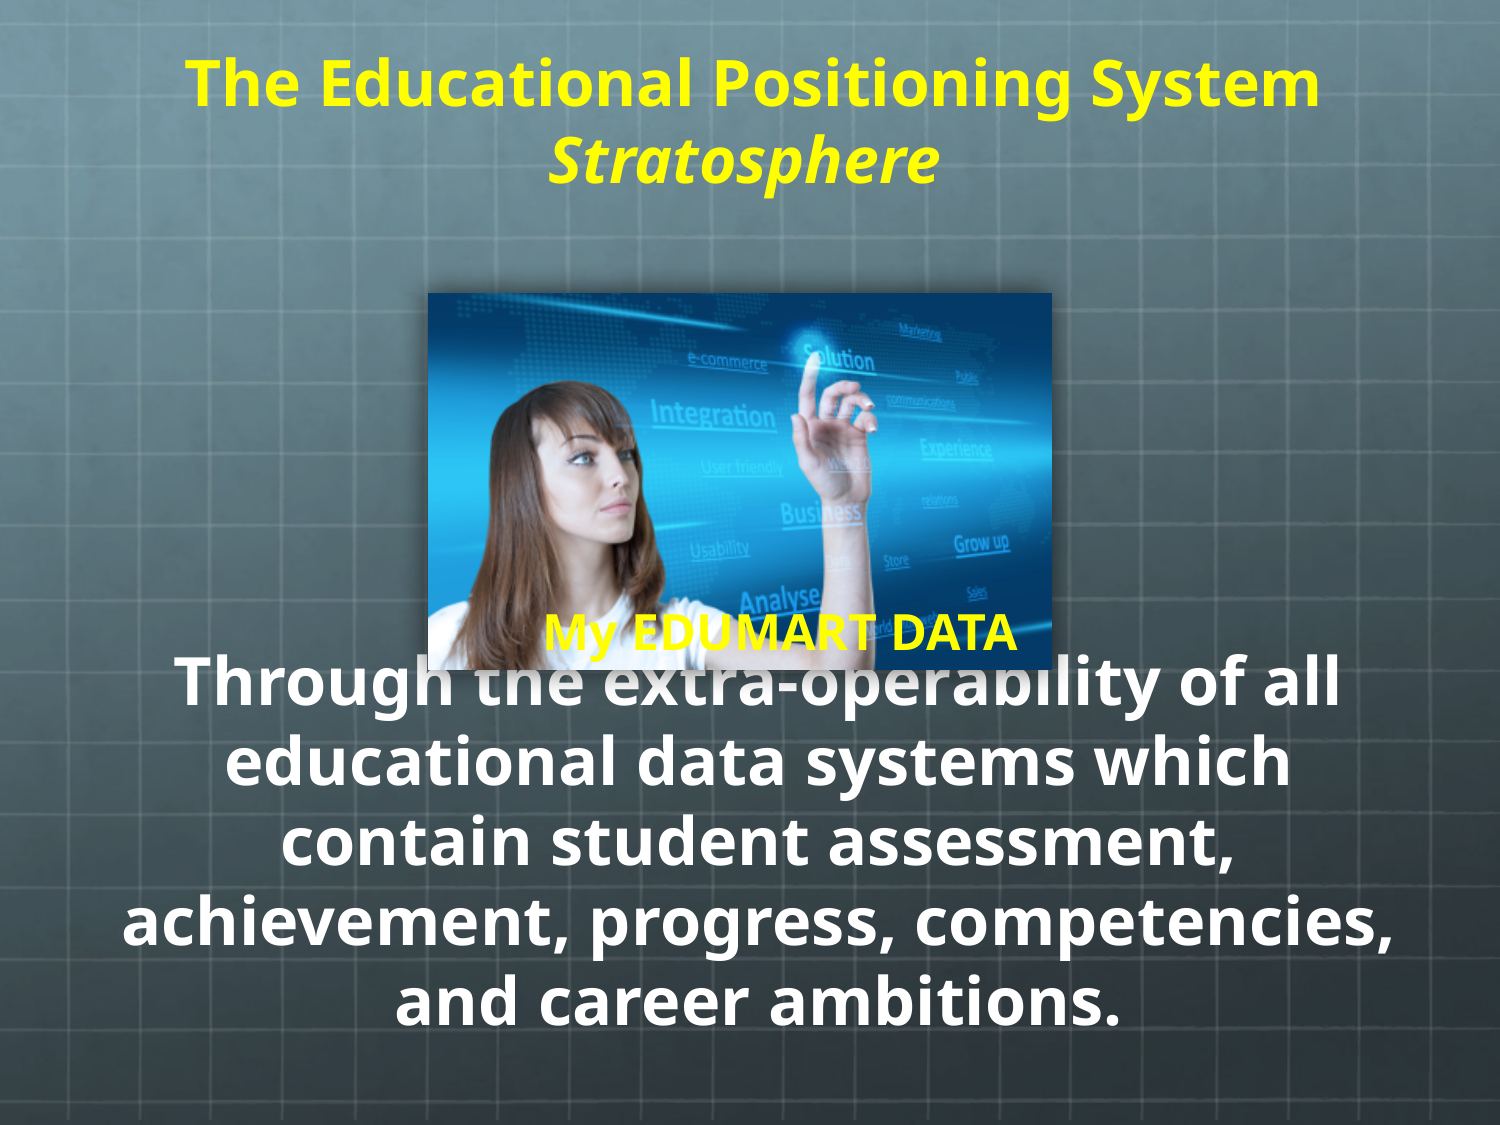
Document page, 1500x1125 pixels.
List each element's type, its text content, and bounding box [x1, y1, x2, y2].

text_box The Educational Positioning System Stratosphere [134, 34, 1372, 204]
title Through the extra-operability of all educational data systems which contain student assessment, achievement, progress, competencies, and career ambitions. [86, 880, 1432, 1047]
picture [0, 0, 1500, 1125]
